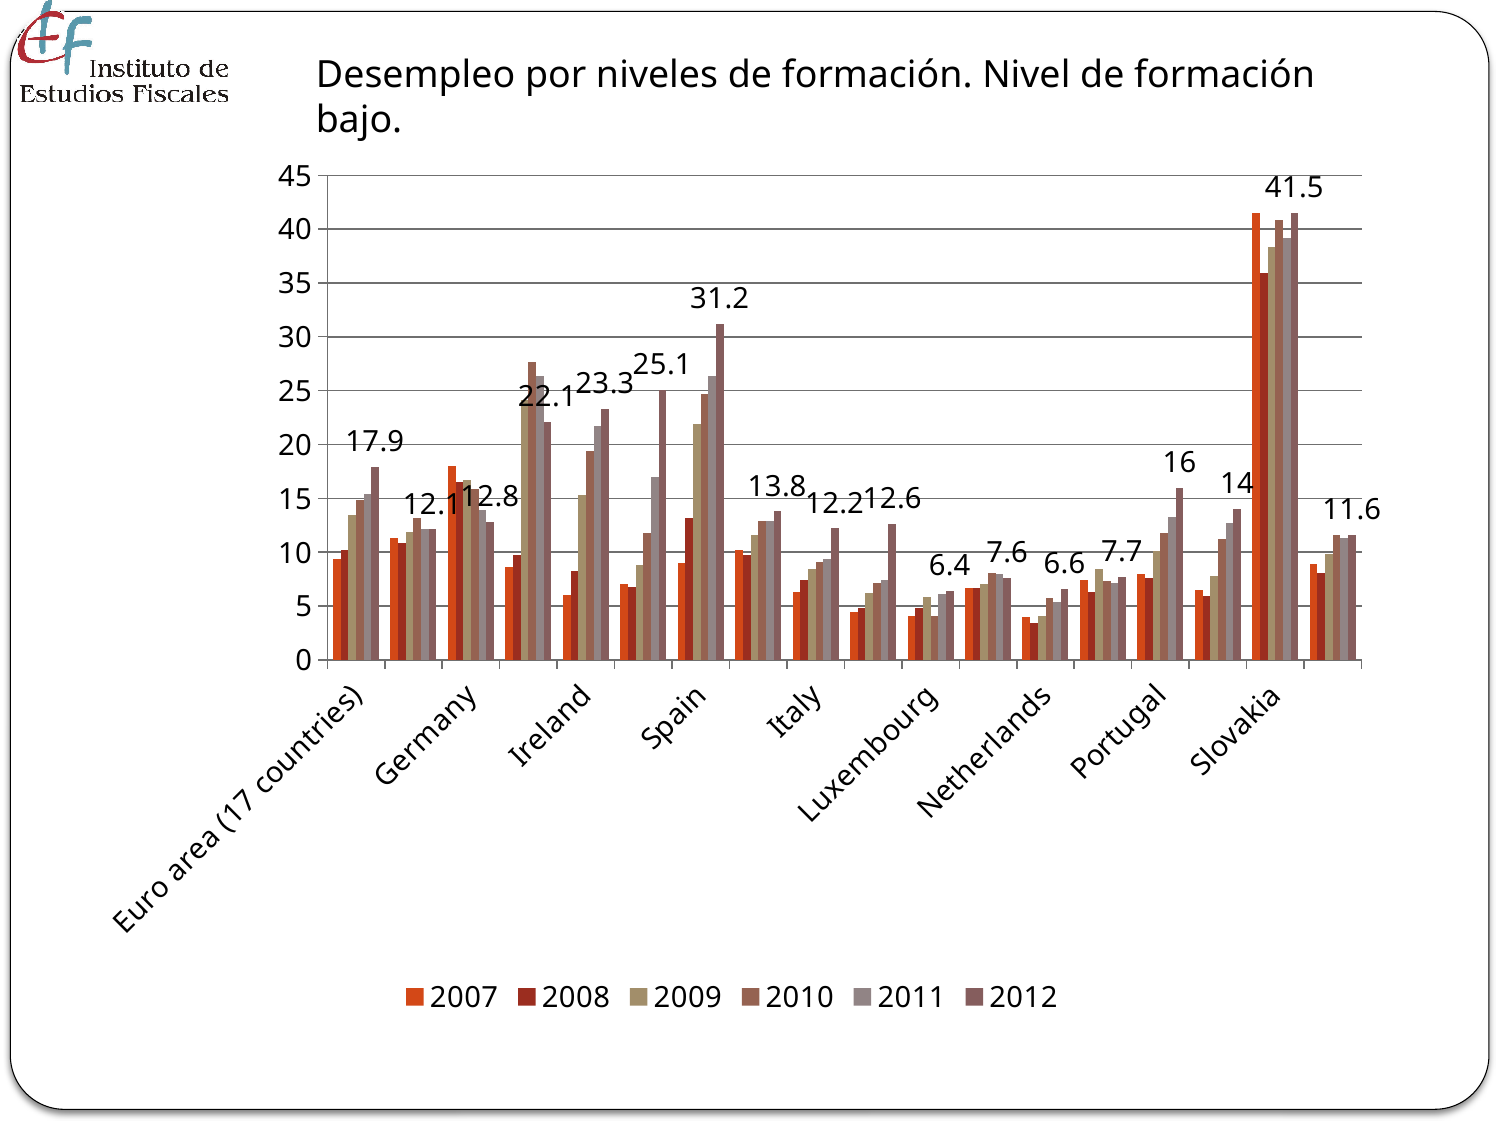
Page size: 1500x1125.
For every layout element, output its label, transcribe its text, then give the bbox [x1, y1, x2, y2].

picture [17, 0, 228, 102]
chart [76, 136, 1389, 1024]
text_box Desempleo por niveles de formación. Nivel de formación bajo. [301, 42, 1353, 135]
